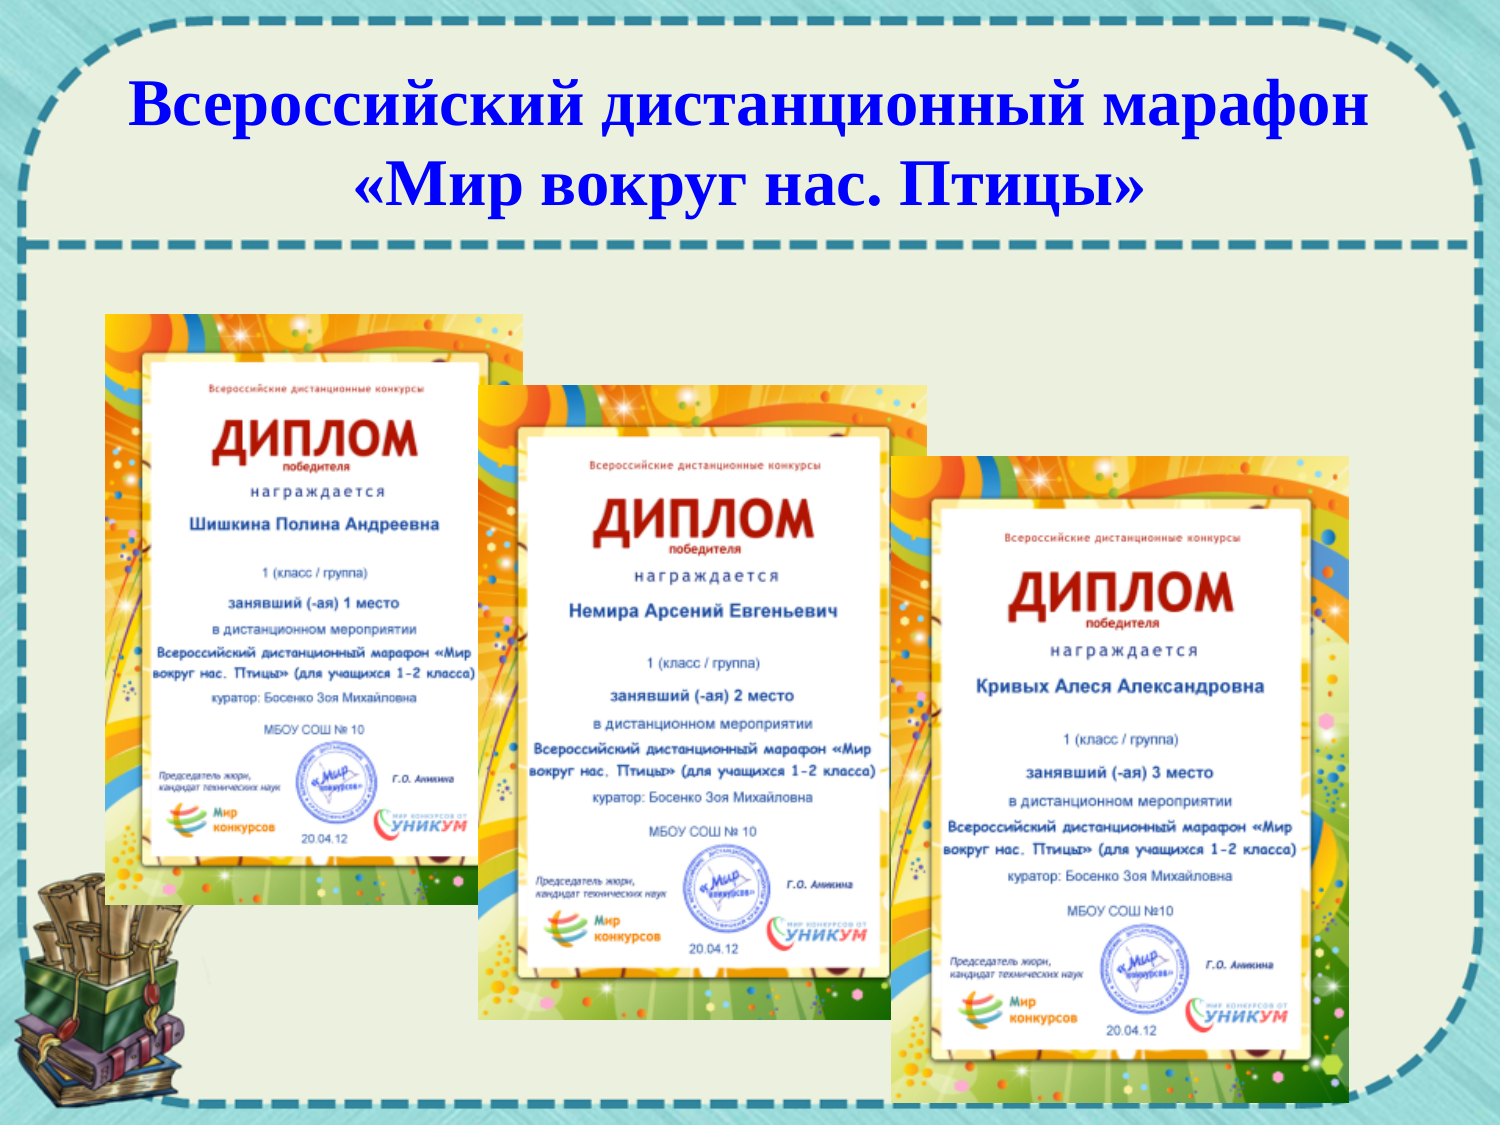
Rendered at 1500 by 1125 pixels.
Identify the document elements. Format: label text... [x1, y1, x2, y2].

picture [0, 0, 1500, 1125]
title Всероссийский дистанционный марафон «Мир вокруг нас. Птицы» [75, 45, 1425, 233]
